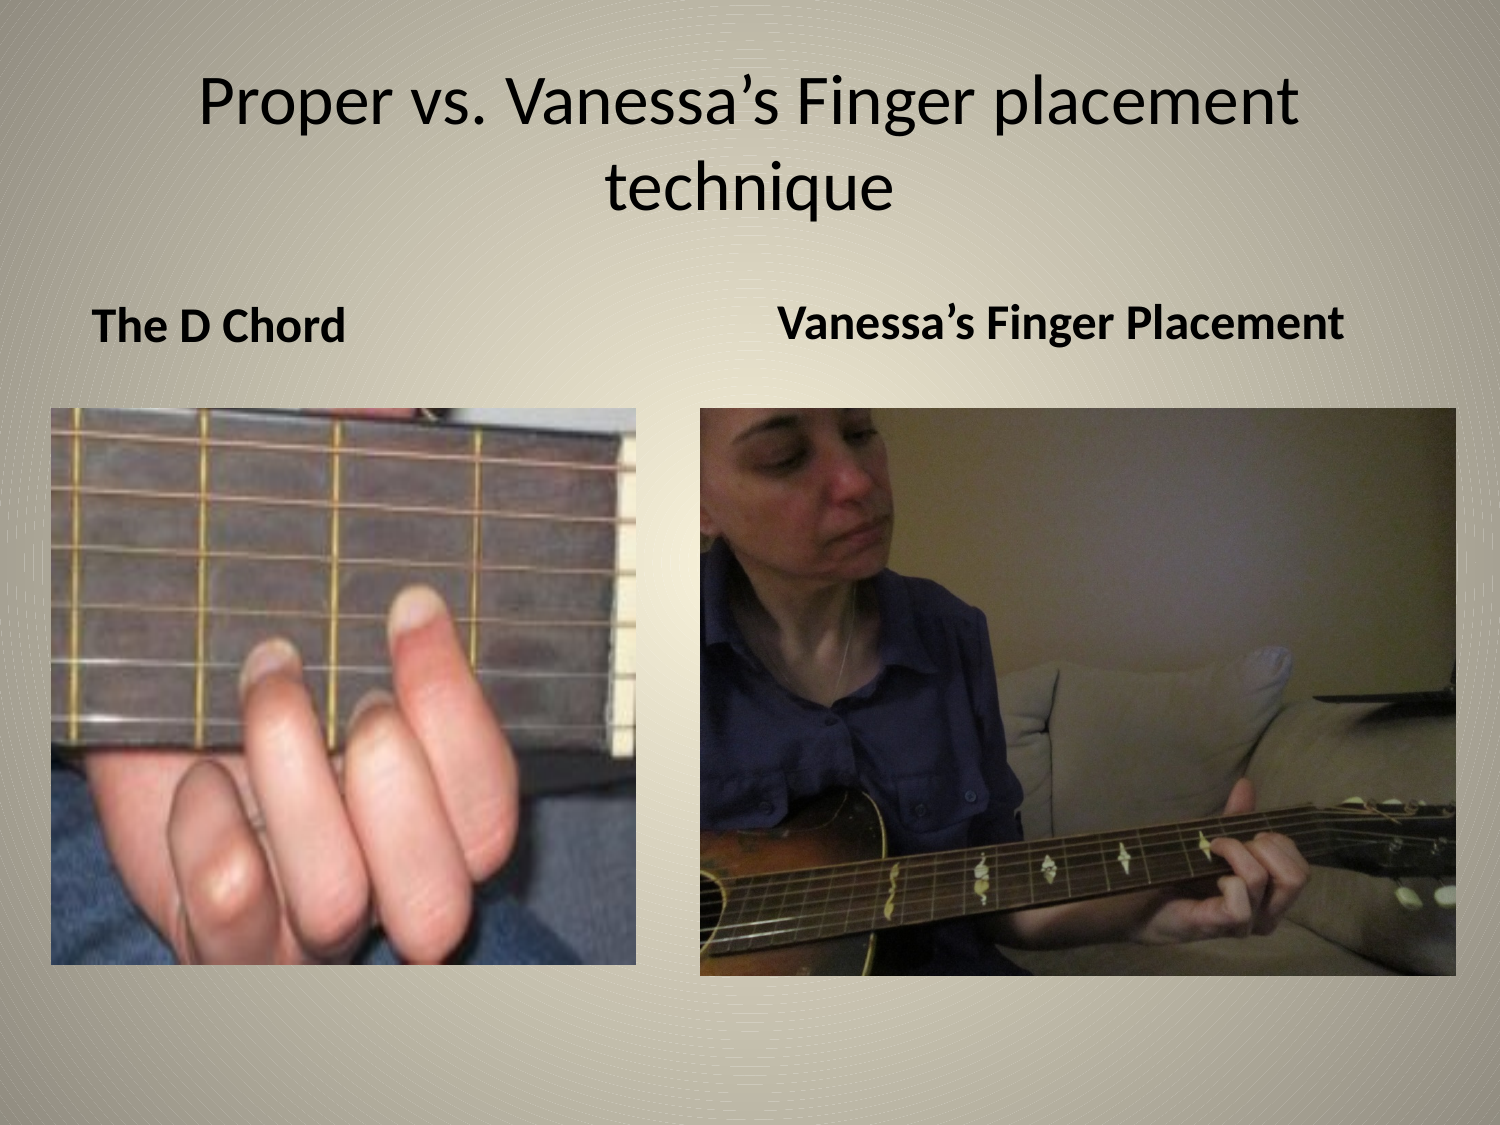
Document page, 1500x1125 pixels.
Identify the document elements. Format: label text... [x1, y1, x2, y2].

list The D Chord [76, 255, 740, 361]
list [699, 408, 1457, 977]
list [51, 408, 636, 965]
title Proper vs. Vanessa’s Finger placement technique [75, 45, 1425, 233]
list Vanessa’s Finger Placement [761, 251, 1425, 357]
